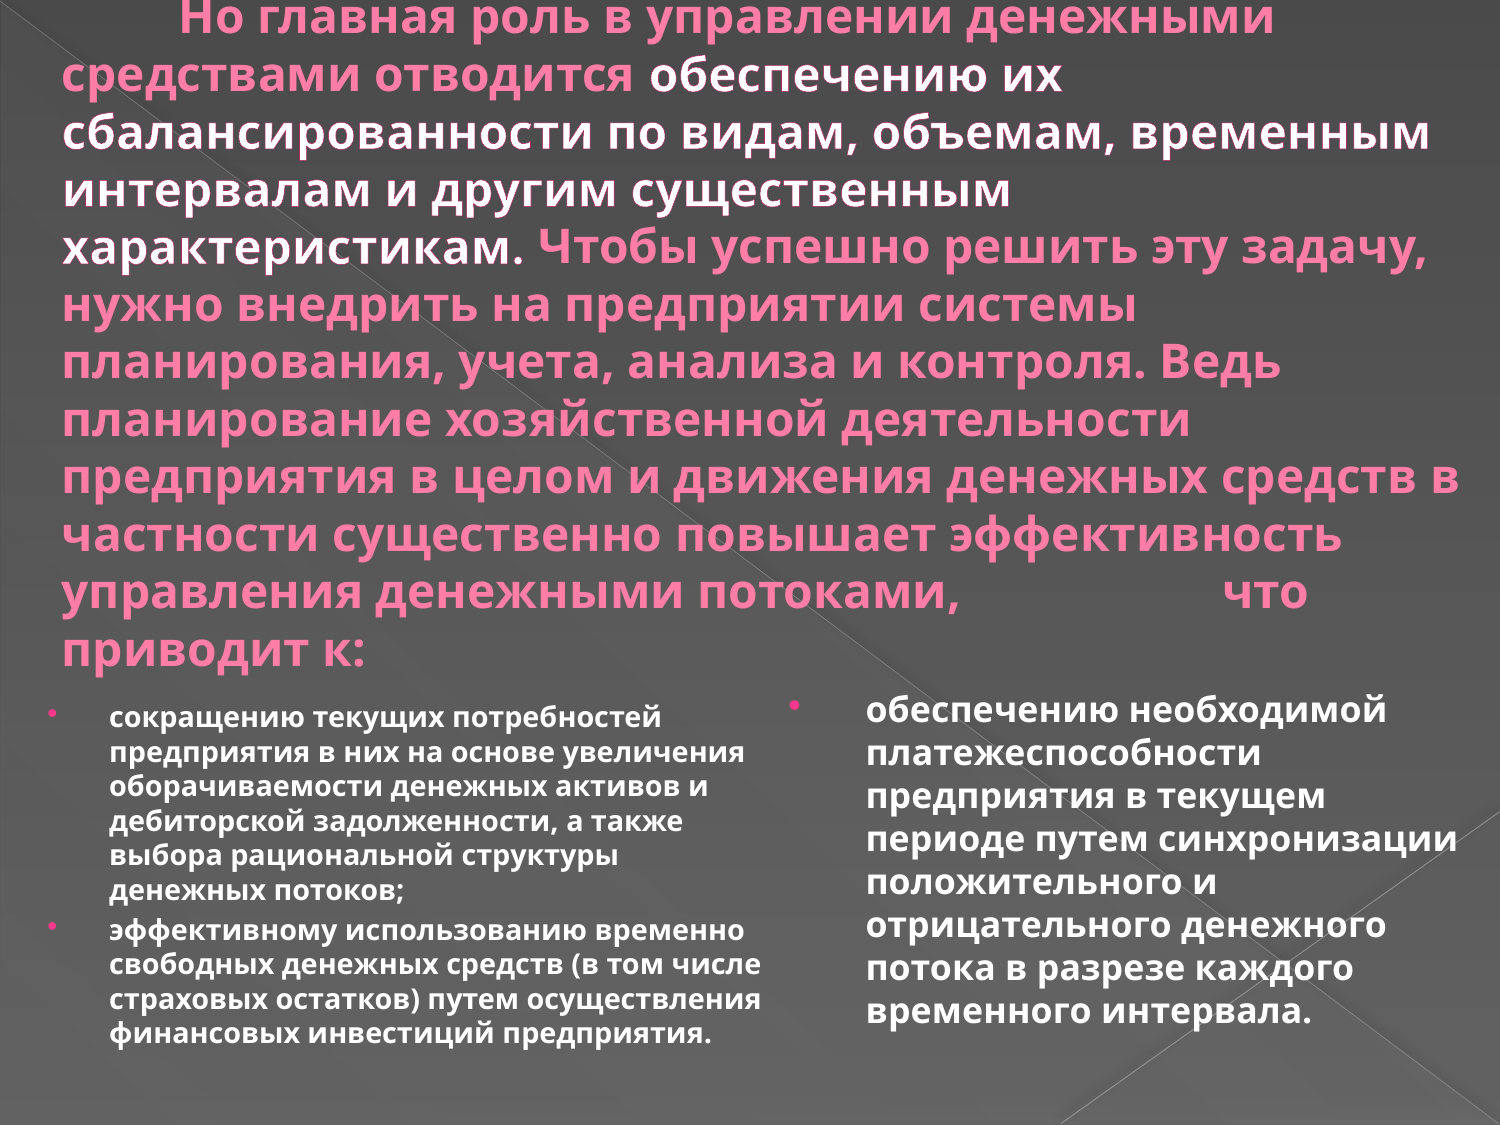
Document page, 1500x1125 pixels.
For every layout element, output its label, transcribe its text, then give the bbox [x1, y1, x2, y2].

title Но главная роль в управлении денежными средствами отводится обеспечению их сбалансированности по видам, объемам, временным интервалам и другим существенным характеристикам. Чтобы успешно решить эту задачу, нужно внедрить на предприятии системы планирования, учета, анализа и контроля. Ведь планирование хозяйственной деятельности предприятия в целом и движения денежных средств в частности существенно повышает эффективность управления денежными потоками, что приводит к: [46, 58, 1500, 601]
list сокращению текущих потребностей предприятия в них на основе увеличения оборачиваемости денежных активов и дебиторской задолженности, а также выбора рациональной структуры денежных потоков; эффективному использованию временно свободных денежных средств (в том числе страховых остатков) путем осуществления финансовых инвестиций предприятия. [23, 691, 786, 1079]
list обеспечению необходимой платежеспособности предприятия в текущем периоде путем синхронизации положительного и отрицательного денежного потока в разрезе каждого временного интервала. [762, 679, 1500, 1049]
